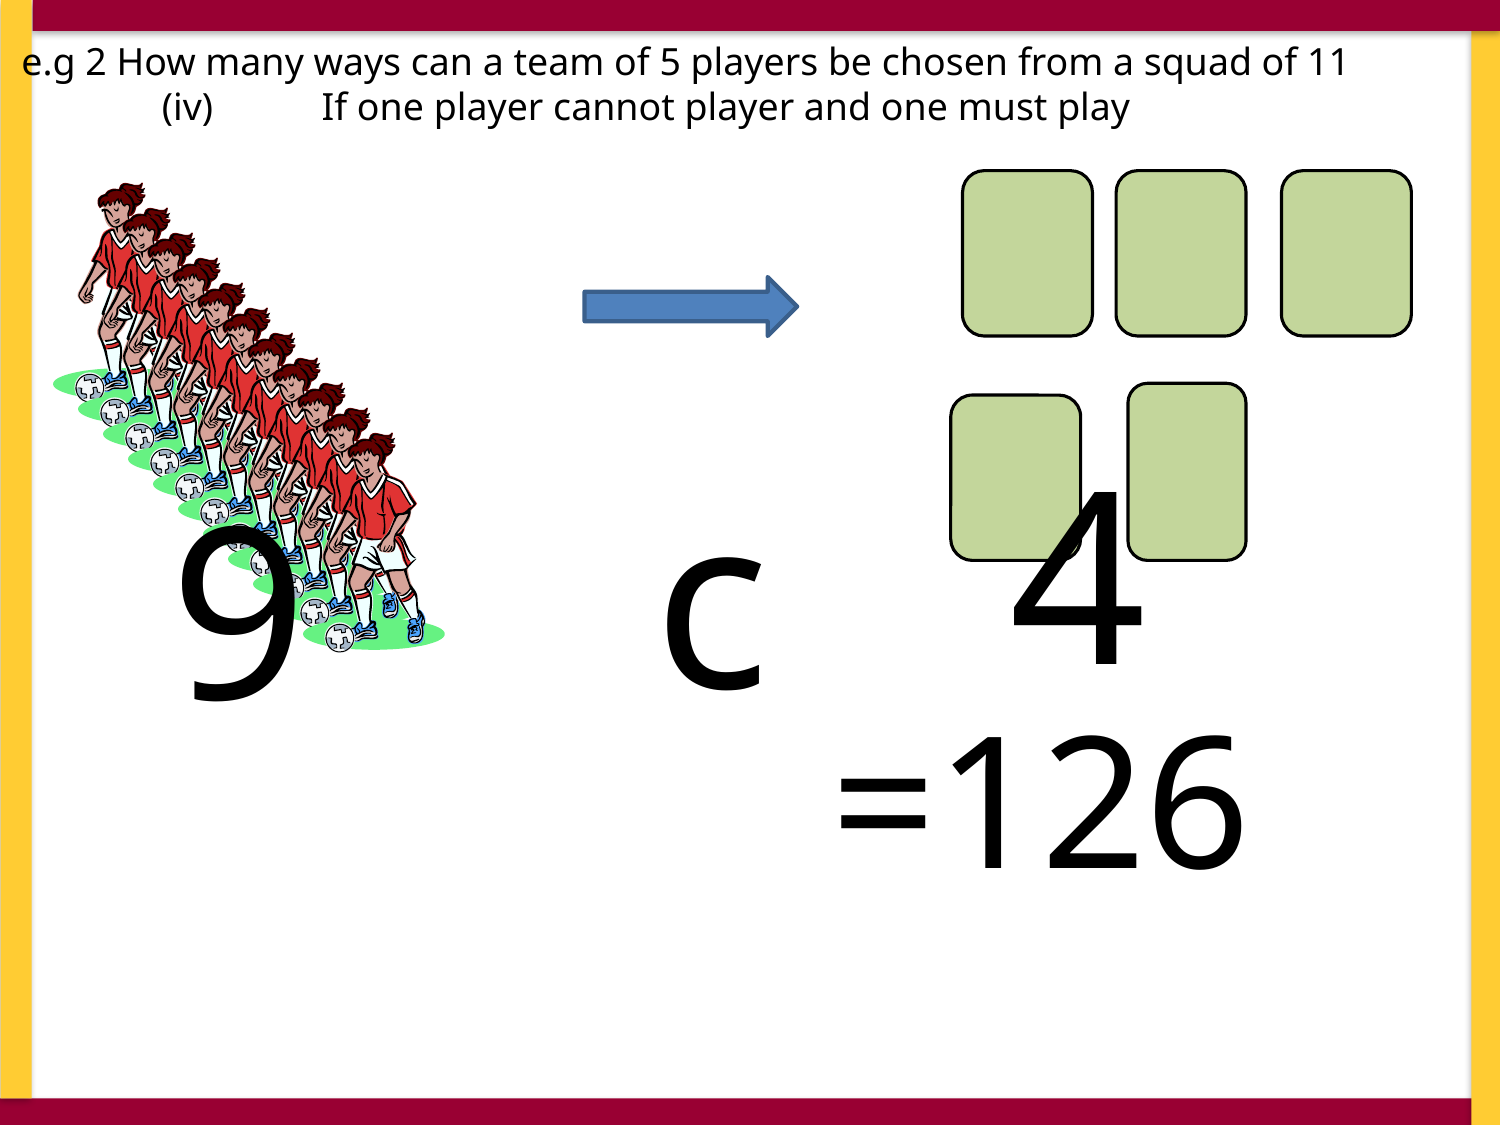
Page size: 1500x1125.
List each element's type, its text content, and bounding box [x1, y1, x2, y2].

text_box c [639, 441, 785, 744]
text_box 4 [994, 417, 1162, 720]
text_box [948, 392, 1083, 563]
text_box [960, 168, 1095, 339]
text_box e.g 2 How many ways can a team of 5 players be chosen from a squad of 11 (iv) If one player cannot player and one must play [0, 30, 1367, 136]
text_box [1113, 168, 1249, 339]
text_box [582, 275, 800, 338]
text_box [1125, 381, 1249, 563]
text_box [1279, 168, 1414, 339]
text_box =126 [816, 677, 1266, 913]
text_box 9 [155, 512, 323, 756]
picture [52, 182, 445, 654]
